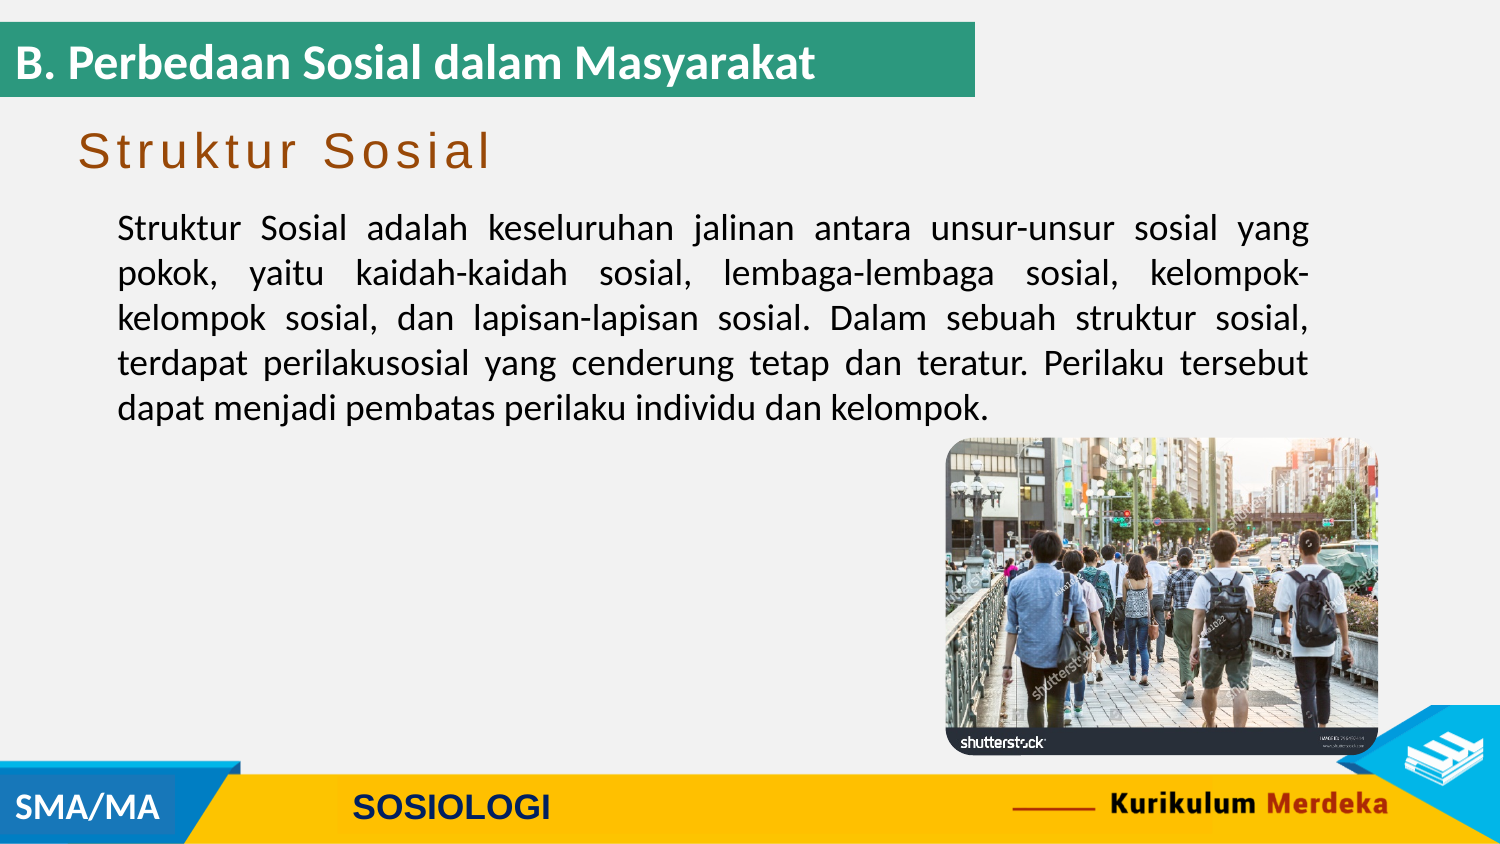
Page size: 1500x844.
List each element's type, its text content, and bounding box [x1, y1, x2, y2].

text_box Struktur Sosial adalah keseluruhan jalinan antara unsur-unsur sosial yang pokok, yaitu kaidah-kaidah sosial, lembaga-lembaga sosial, kelompok-kelompok sosial, dan lapisan-lapisan sosial. Dalam sebuah struktur sosial, terdapat perilakusosial yang cenderung tetap dan teratur. Perilaku tersebut dapat menjadi pembatas perilaku individu dan kelompok. [102, 195, 1325, 436]
text_box B. Perbedaan Sosial dalam Masyarakat [0, 20, 977, 99]
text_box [0, 705, 1500, 844]
text_box Struktur Sosial [62, 111, 1383, 226]
picture [945, 437, 1379, 756]
